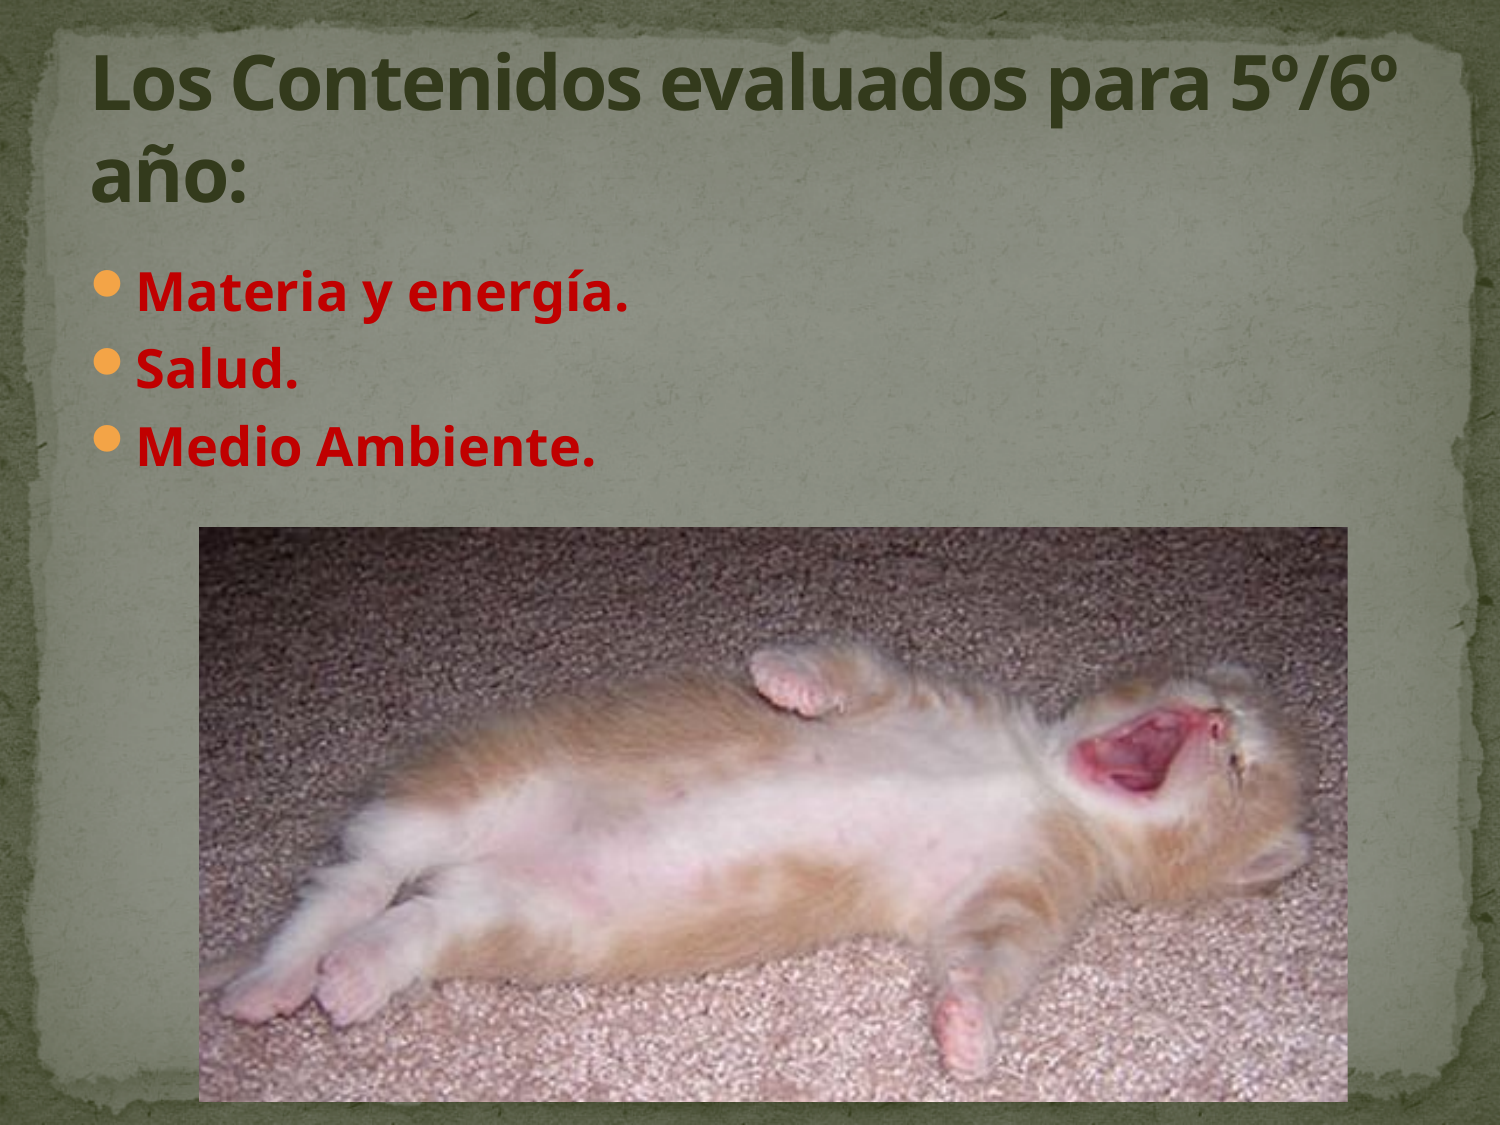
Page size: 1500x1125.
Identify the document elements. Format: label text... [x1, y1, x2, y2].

title Los Contenidos evaluados para 5º/6º año: [74, 24, 1425, 225]
picture [199, 527, 1348, 1102]
list Materia y energía. Salud. Medio Ambiente. [75, 249, 1425, 1000]
